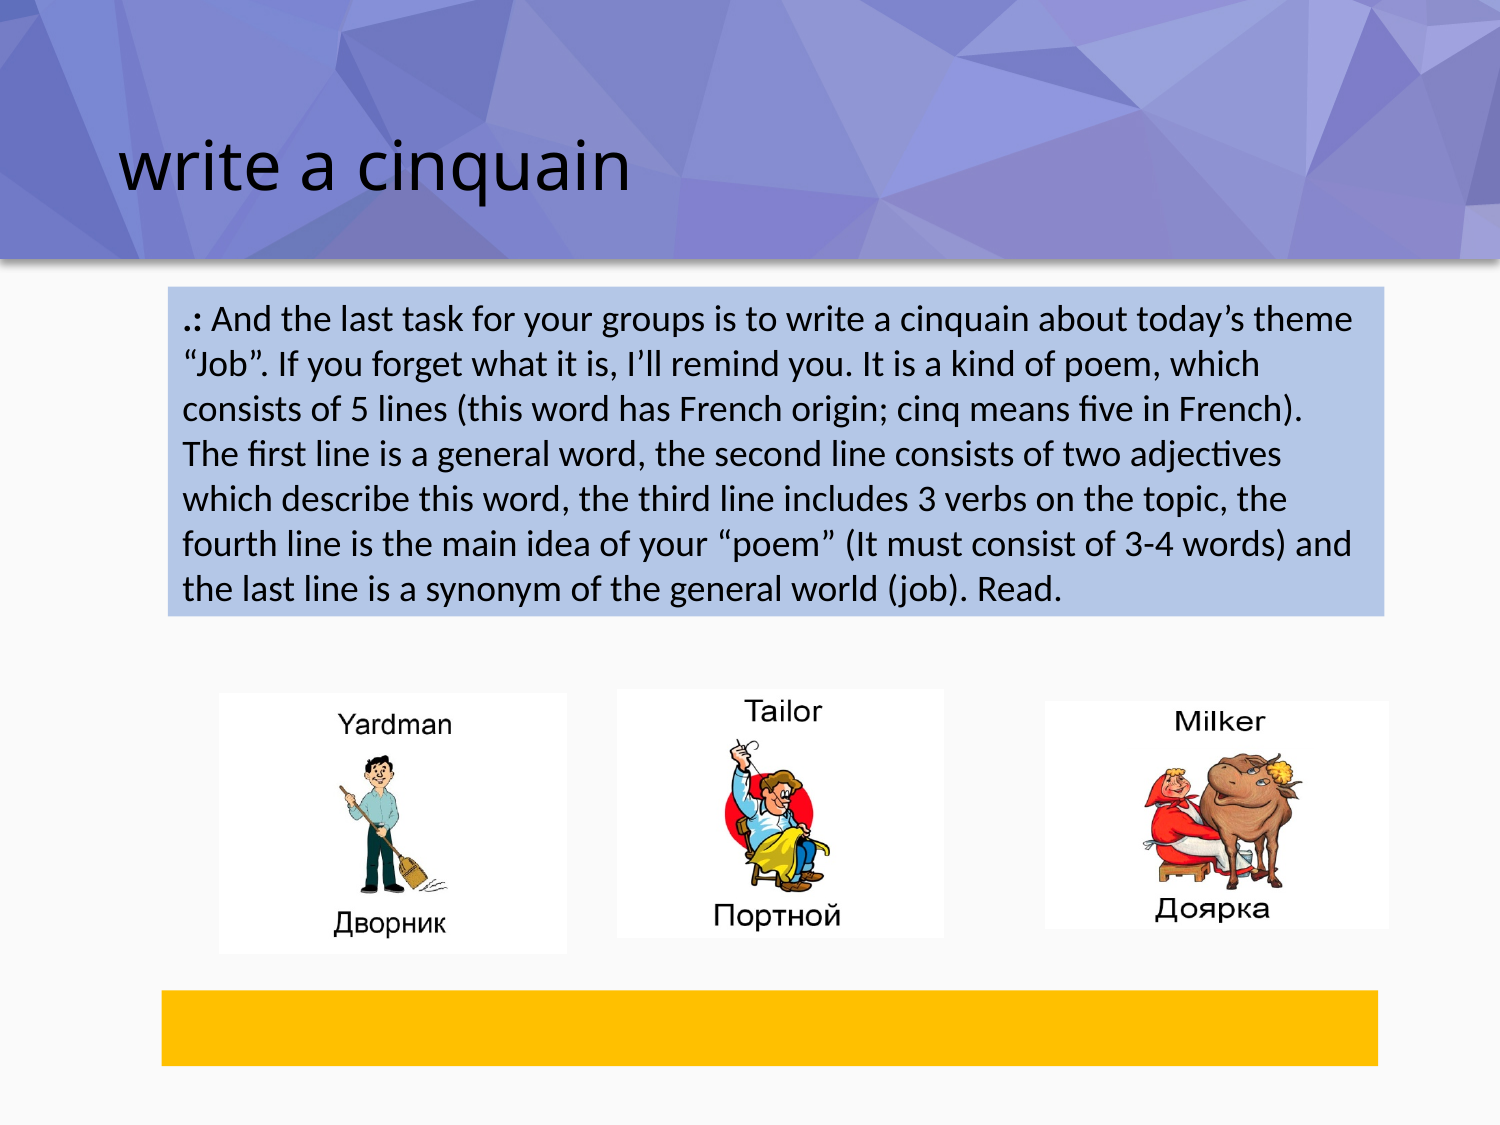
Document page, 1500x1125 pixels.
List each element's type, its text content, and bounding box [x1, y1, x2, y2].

picture [219, 693, 567, 954]
title write a cinquain [103, 59, 1397, 278]
picture [1045, 701, 1389, 929]
picture [617, 689, 944, 938]
picture [0, 0, 1500, 259]
text_box [161, 990, 1379, 1067]
text_box .: And the last task for your groups is to write a cinquain about today’s theme “Job”. If you forget what it is, I’ll remind you. It is a kind of poem, which consists of 5 lines (this word has French origin; cinq means five in French). The first line is a general word, the second line consists of two adjectives which describe this word, the third line includes 3 verbs on the topic, the fourth line is the main idea of your “poem” (It must consist of 3-4 words) and the last line is a synonym of the general world (job). Read. [167, 286, 1385, 617]
